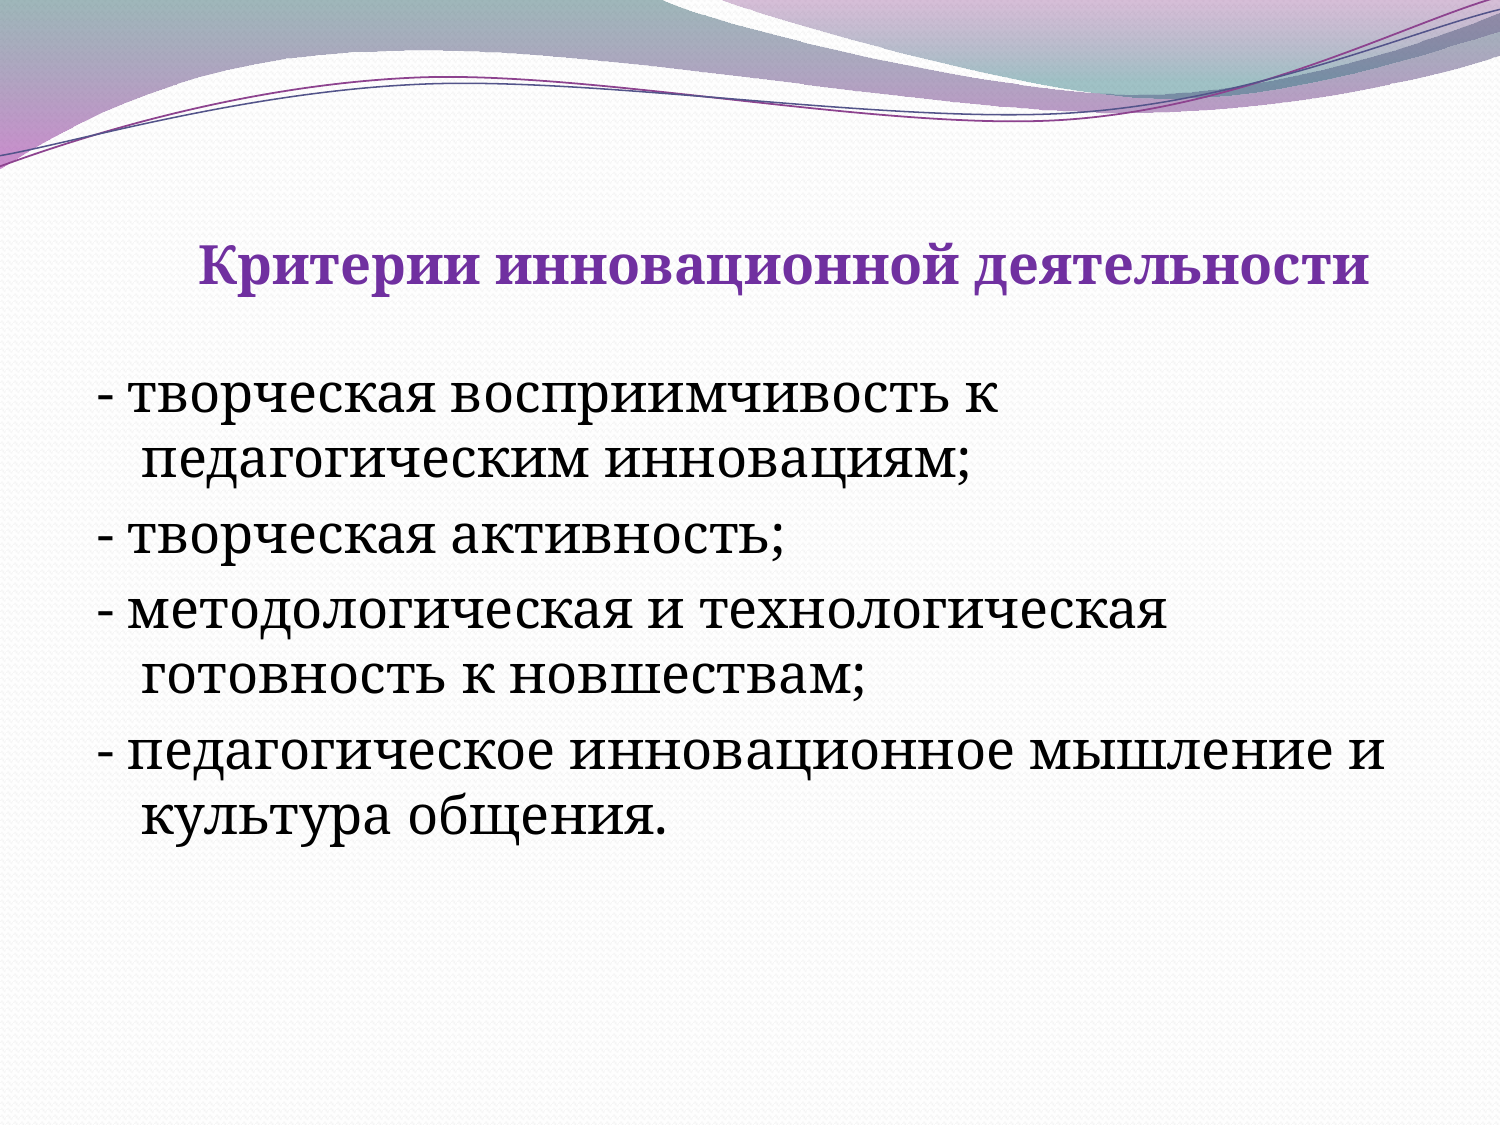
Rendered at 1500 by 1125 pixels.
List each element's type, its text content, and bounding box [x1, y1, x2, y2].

list Критерии инновационной деятельности - творческая восприимчивость к педагогическим инновациям; - творческая активность; - методологическая и технологическая готовность к новшествам; - педагогическое инновационное мышление и культура общения. [81, 222, 1433, 938]
